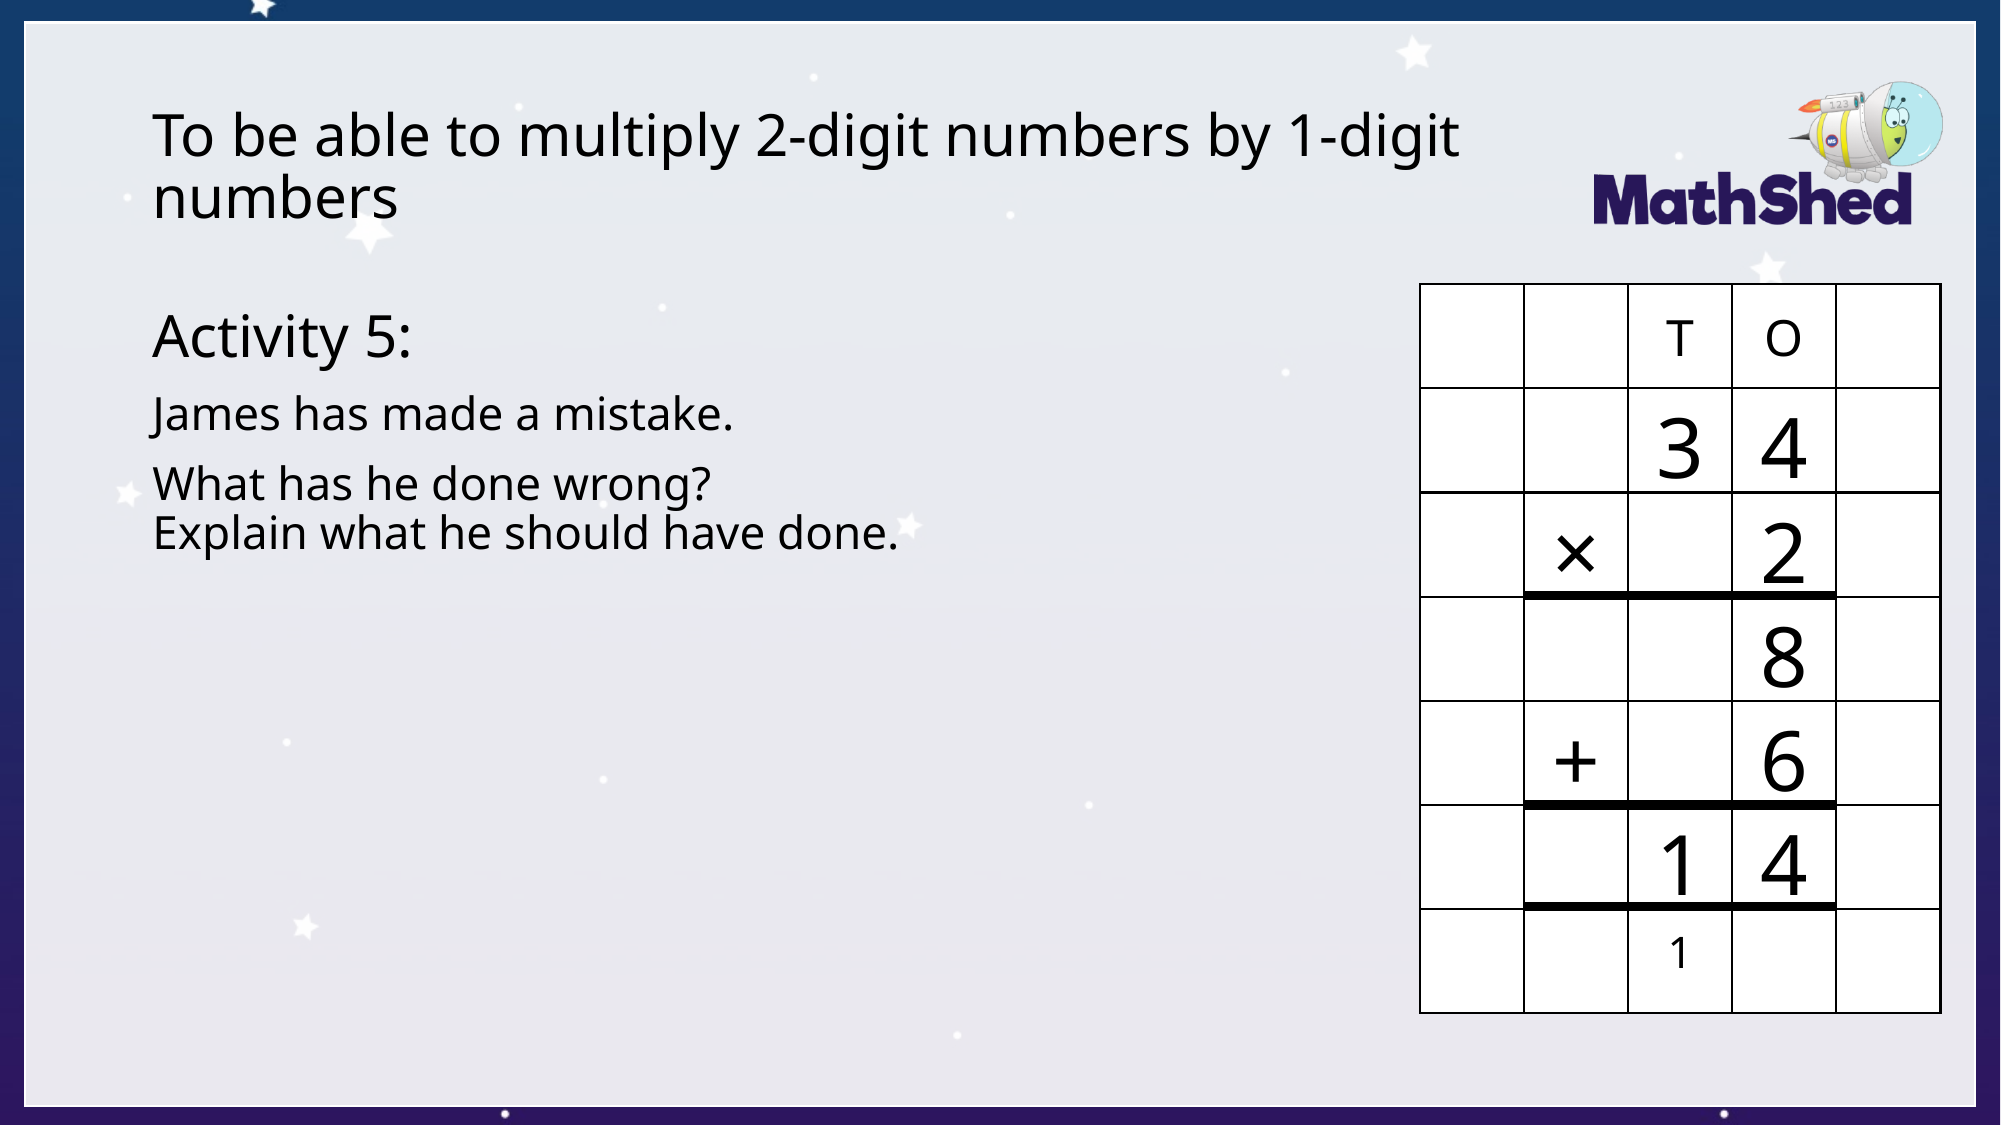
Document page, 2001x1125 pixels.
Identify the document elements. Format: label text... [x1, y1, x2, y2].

text_box O [1731, 283, 1835, 387]
text_box [1523, 806, 1627, 902]
text_box 4 [1731, 387, 1835, 491]
text_box [1523, 387, 1627, 491]
text_box [1523, 283, 1627, 387]
text_box T [1627, 283, 1731, 387]
text_box [1835, 387, 1942, 491]
text_box 3 [1627, 387, 1731, 491]
text_box [1835, 596, 1942, 700]
picture [0, 0, 2001, 1125]
list Activity 5: James has made a mistake. What has he done wrong? Explain what he should have done. [137, 299, 1335, 1014]
text_box 4 [1731, 810, 1835, 902]
text_box [1523, 908, 1627, 1014]
title To be able to multiply 2-digit numbers by 1-digit numbers [137, 59, 1578, 278]
text_box [1627, 600, 1731, 700]
text_box [1835, 908, 1942, 1014]
text_box 6 [1731, 700, 1835, 800]
text_box 1 [1627, 810, 1731, 902]
text_box [1627, 491, 1731, 591]
text_box [1419, 908, 1523, 1014]
text_box [1419, 283, 1523, 387]
text_box [1835, 283, 1942, 387]
text_box [1419, 491, 1523, 596]
text_box [1523, 596, 1627, 700]
text_box [1419, 387, 1523, 491]
text_box 1 [1627, 911, 1731, 1014]
text_box [1835, 491, 1942, 596]
text_box × [1523, 491, 1627, 591]
text_box 8 [1731, 600, 1835, 700]
text_box [1835, 804, 1942, 908]
text_box [1627, 700, 1731, 800]
text_box + [1523, 700, 1627, 800]
text_box 2 [1731, 491, 1835, 591]
text_box [1731, 911, 1835, 1014]
text_box [1419, 700, 1523, 804]
text_box [1419, 804, 1523, 908]
text_box [1419, 596, 1523, 700]
text_box [1835, 700, 1942, 804]
